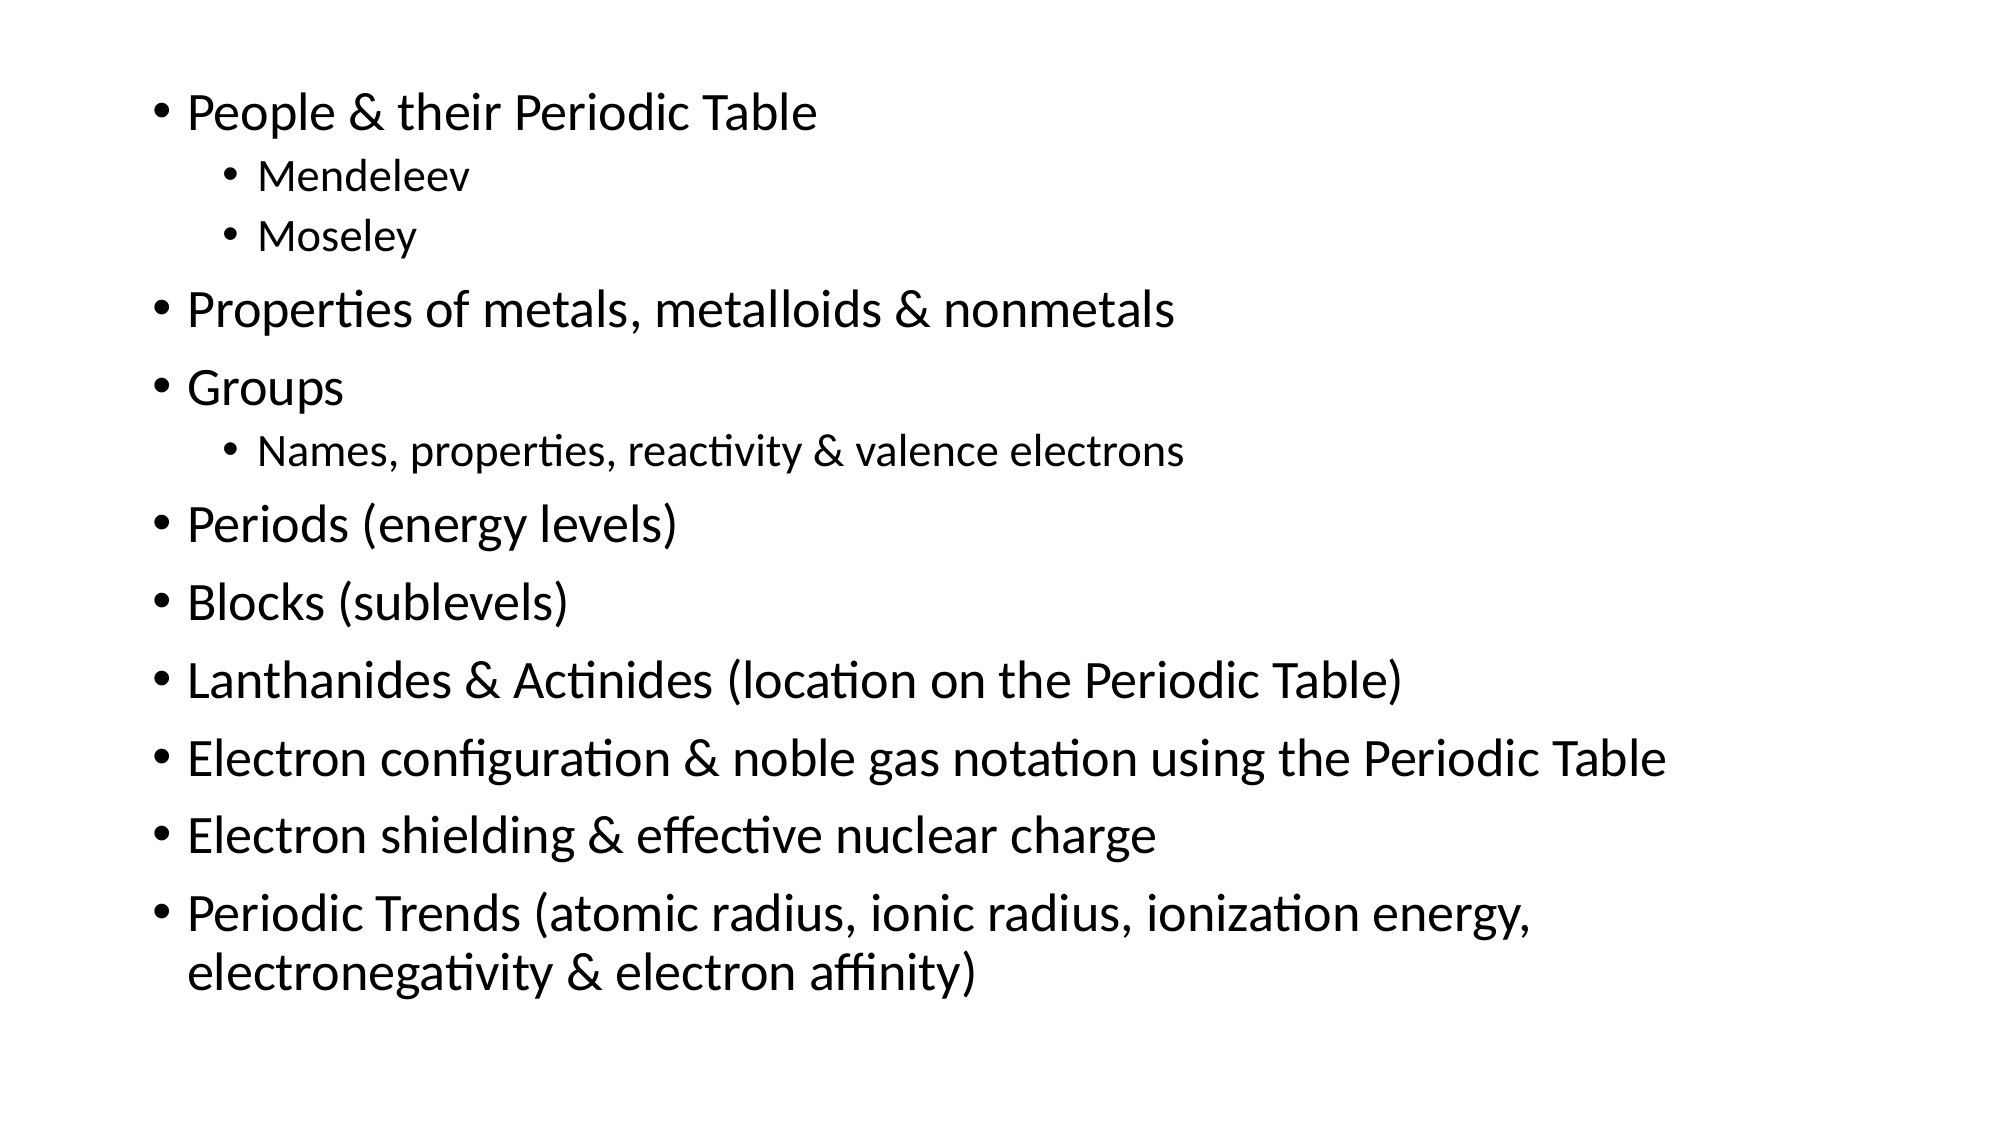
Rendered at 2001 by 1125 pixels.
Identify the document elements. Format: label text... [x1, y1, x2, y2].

list People & their Periodic Table Mendeleev Moseley Properties of metals, metalloids & nonmetals Groups Names, properties, reactivity & valence electrons Periods (energy levels) Blocks (sublevels) Lanthanides & Actinides (location on the Periodic Table) Electron configuration & noble gas notation using the Periodic Table Electron shielding & effective nuclear charge Periodic Trends (atomic radius, ionic radius, ionization energy, electronegativity & electron affinity) [137, 76, 1863, 1014]
